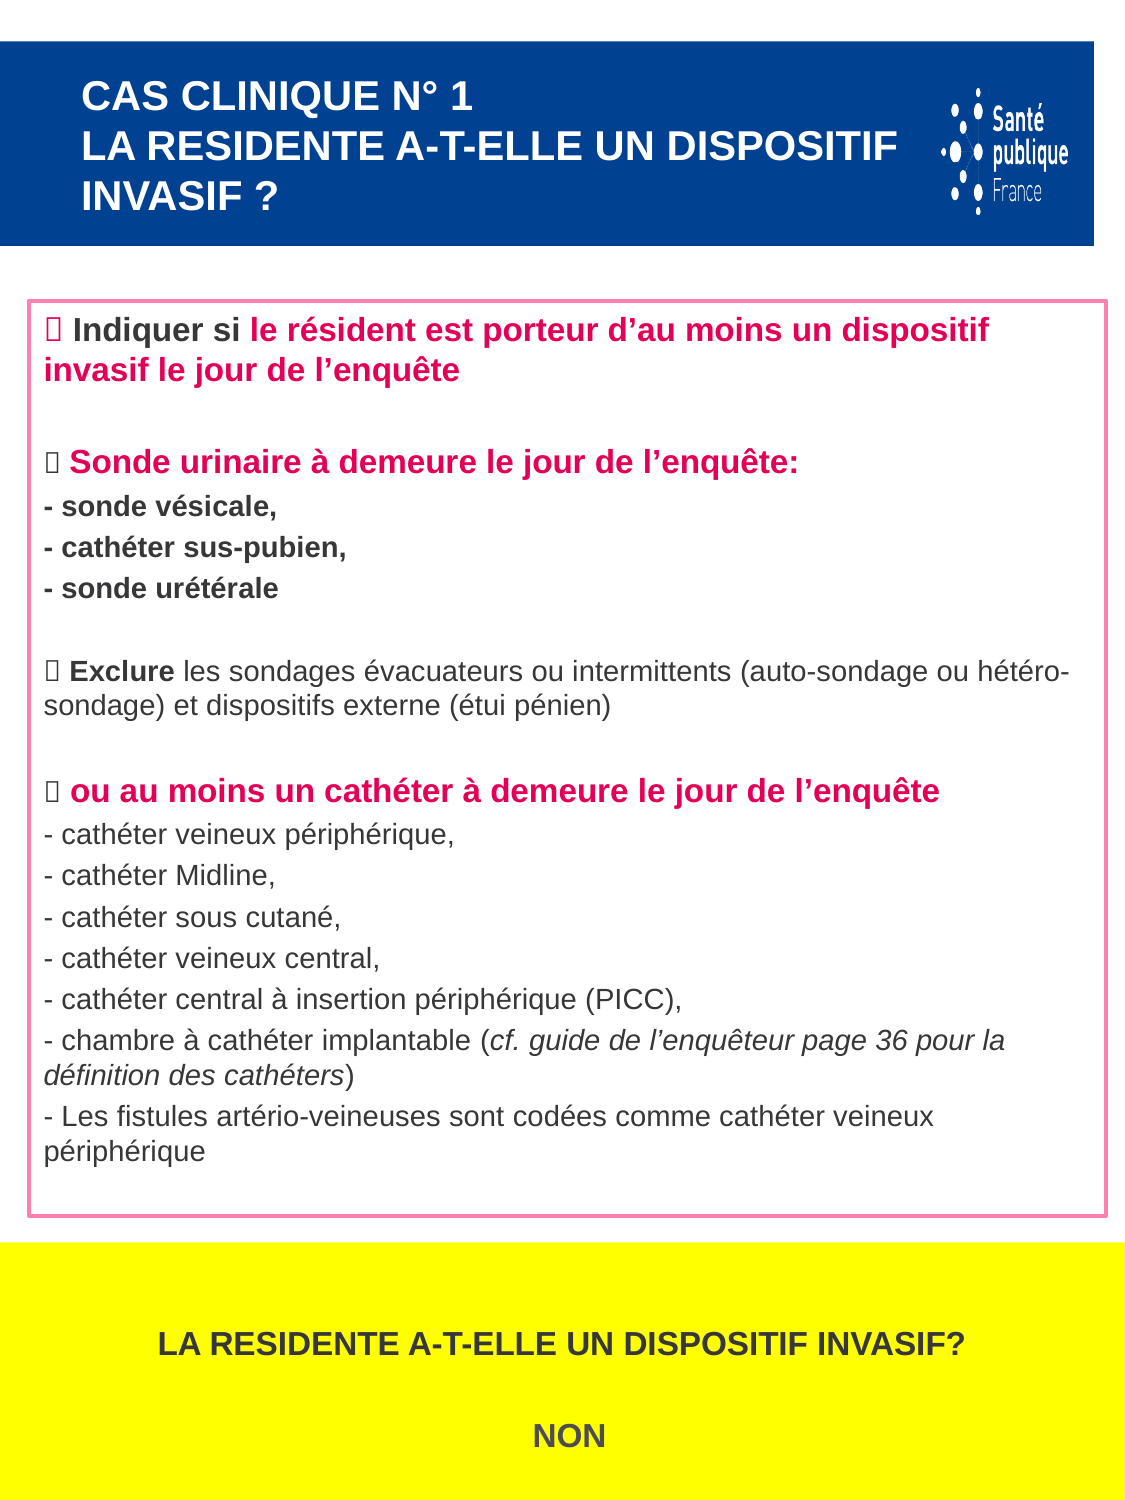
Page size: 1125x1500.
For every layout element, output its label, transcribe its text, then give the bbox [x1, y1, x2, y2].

picture [941, 88, 1068, 215]
title Cas clinique n° 1 LA RESIDENTE A-T-ELLE UN DISPOSITIF INVASIF ? [75, 41, 908, 246]
text_box LA RESIDENTE A-T-ELLE UN DISPOSITIF INVASIF? NON [0, 1242, 1125, 1500]
text_box  Indiquer si le résident est porteur d’au moins un dispositif invasif le jour de l’enquête  Sonde urinaire à demeure le jour de l’enquête: - sonde vésicale, - cathéter sus-pubien, - sonde urétérale  Exclure les sondages évacuateurs ou intermittents (auto-sondage ou hétéro-sondage) et dispositifs externe (étui pénien)  ou au moins un cathéter à demeure le jour de l’enquête - cathéter veineux périphérique, - cathéter Midline, - cathéter sous cutané, - cathéter veineux central, - cathéter central à insertion périphérique (PICC), - chambre à cathéter implantable (cf. guide de l’enquêteur page 36 pour la définition des cathéters) - Les fistules artério-veineuses sont codées comme cathéter veineux périphérique [28, 301, 1106, 1217]
